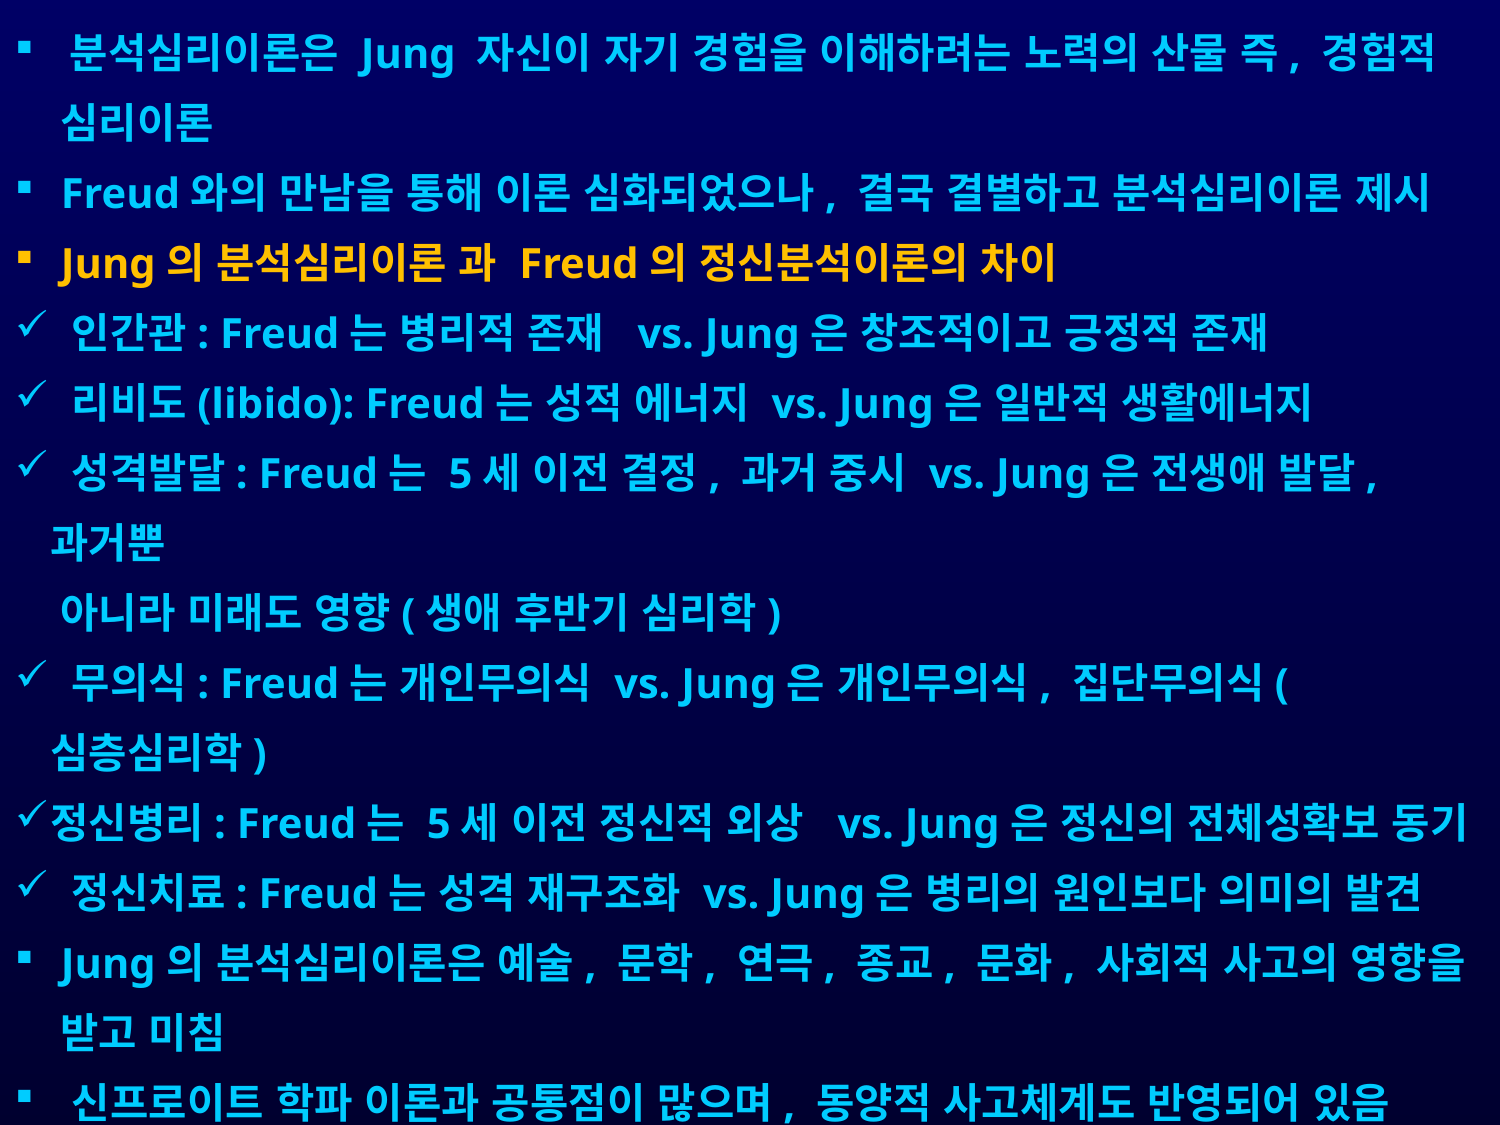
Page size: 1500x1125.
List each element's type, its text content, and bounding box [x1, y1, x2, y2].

text_box 분석심리이론은 Jung 자신이 자기 경험을 이해하려는 노력의 산물 즉, 경험적 심리이론 Freud와의 만남을 통해 이론 심화되었으나, 결국 결별하고 분석심리이론 제시 Jung의 분석심리이론 과 Freud의 정신분석이론의 차이 인간관: Freud는 병리적 존재 vs. Jung은 창조적이고 긍정적 존재 리비도(libido): Freud는 성적 에너지 vs. Jung은 일반적 생활에너지 성격발달: Freud는 5세 이전 결정, 과거 중시 vs. Jung은 전생애 발달, 과거뿐 아니라 미래도 영향(생애 후반기 심리학) 무의식: Freud는 개인무의식 vs. Jung은 개인무의식, 집단무의식(심층심리학) 정신병리: Freud는 5세 이전 정신적 외상 vs. Jung은 정신의 전체성확보 동기 정신치료: Freud는 성격 재구조화 vs. Jung은 병리의 원인보다 의미의 발견 Jung의 분석심리이론은 예술, 문학, 연극, 종교, 문화, 사회적 사고의 영향을 받고 미침 신프로이트 학파 이론과 공통점이 많으며, 동양적 사고체계도 반영되어 있음 분석심리이론: 인간의 전체성 강조, 행동뿐 아니라 존재의 가치 강조하는 점에 서 하나의 철학이나 인간학으로 보는 것이 타당 [0, 0, 1500, 1125]
